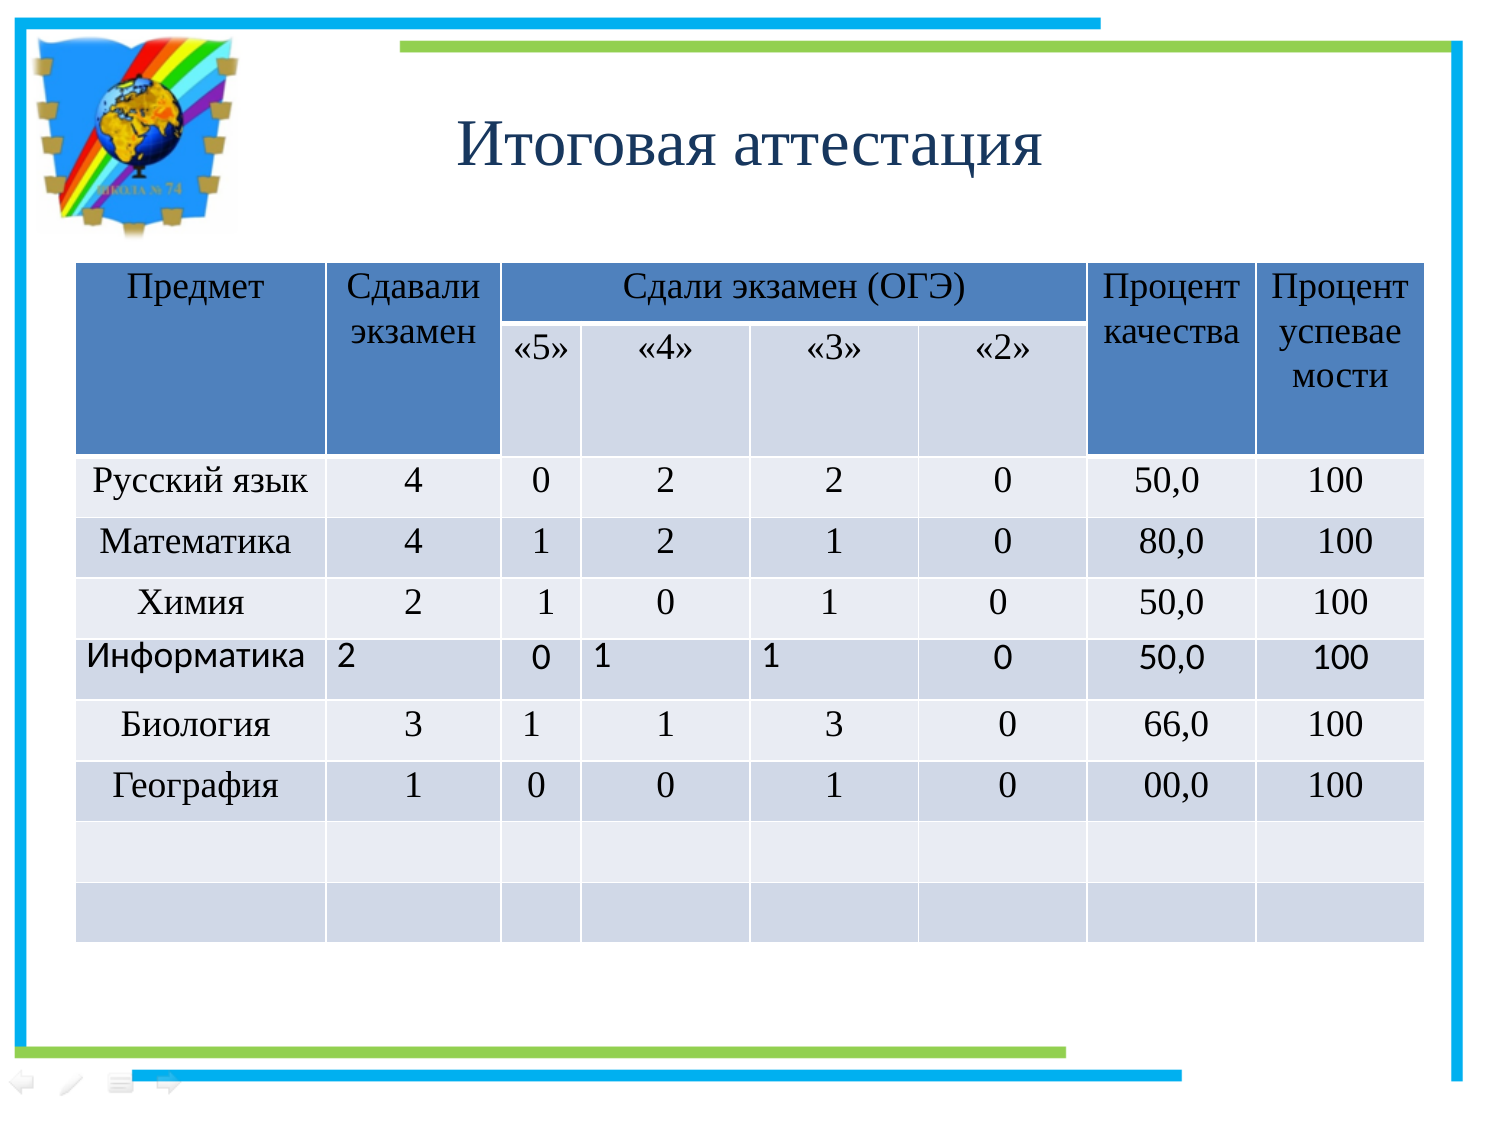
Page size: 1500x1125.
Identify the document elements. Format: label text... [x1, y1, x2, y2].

table_cell 0 [919, 579, 1086, 638]
table_cell [1088, 883, 1255, 942]
table_cell 0 [582, 762, 749, 821]
table_cell 0 [919, 640, 1086, 699]
table_cell [1088, 822, 1255, 882]
table_cell [76, 883, 325, 942]
table_cell 50,0 [1088, 459, 1255, 517]
table_cell 2 [327, 640, 500, 699]
table_cell «4» [582, 326, 749, 456]
table_cell 100 [1257, 701, 1424, 760]
table_cell «5» [502, 326, 580, 456]
table_cell [502, 883, 580, 942]
table_cell 4 [327, 518, 500, 577]
table_cell 0 [502, 640, 580, 699]
table_cell 0 [919, 701, 1086, 760]
table_cell 100 [1257, 762, 1424, 821]
table_cell 2 [582, 518, 749, 577]
table_cell 0 [919, 762, 1086, 821]
table_cell 50,0 [1088, 579, 1255, 638]
table_cell 1 [751, 640, 918, 699]
table_cell 100 [1257, 640, 1424, 699]
table_cell «3» [751, 326, 918, 456]
table_cell 1 [327, 762, 500, 821]
table_cell 4 [327, 459, 500, 517]
title Итоговая аттестация [74, 44, 1426, 233]
table_cell 2 [582, 458, 749, 517]
table_cell География [76, 762, 325, 821]
table_header Предмет [76, 263, 325, 454]
table_cell 50,0 [1088, 640, 1255, 699]
table_cell 1 [502, 518, 580, 577]
table_cell [1257, 822, 1424, 882]
table_cell [751, 883, 918, 942]
table_header Процент качества [1088, 263, 1255, 454]
table_header Сдали экзамен (ОГЭ) [502, 263, 1086, 321]
table_cell Химия [76, 579, 325, 638]
table_cell [919, 883, 1086, 942]
table_cell 00,0 [1088, 762, 1255, 821]
table_cell Информатика [76, 640, 325, 699]
table_cell [751, 822, 918, 882]
table_cell [919, 822, 1086, 882]
table_cell Биология [76, 701, 325, 760]
table_cell 1 [582, 701, 749, 760]
table_cell 80,0 [1088, 518, 1255, 577]
table_cell 1 [502, 701, 580, 760]
table_cell [327, 883, 500, 942]
table_cell 1 [582, 640, 749, 699]
table_cell 100 [1257, 459, 1424, 517]
table_cell [327, 822, 500, 882]
table_cell Математика [76, 518, 325, 577]
table_cell 100 [1257, 518, 1424, 577]
table_cell [76, 822, 325, 882]
table_header Сдавали экзамен [327, 263, 500, 454]
table_cell 0 [919, 518, 1086, 577]
table_cell 1 [751, 579, 918, 638]
table_cell [1257, 883, 1424, 942]
table_cell «2» [919, 326, 1086, 456]
table_cell 0 [582, 579, 749, 638]
table_cell 100 [1257, 579, 1424, 638]
table_header Процент успеваемости [1257, 263, 1424, 454]
table_cell [582, 822, 749, 882]
table_cell 2 [327, 579, 500, 638]
table_cell [582, 883, 749, 942]
table_cell 1 [751, 762, 918, 821]
table_cell 2 [751, 458, 918, 517]
table_cell 0 [502, 458, 580, 517]
table_cell 0 [502, 762, 580, 821]
picture [0, 0, 1477, 1112]
table_cell 3 [751, 701, 918, 760]
table_cell 3 [327, 701, 500, 760]
table_cell 1 [751, 518, 918, 577]
table_cell 1 [502, 579, 580, 638]
table_cell [502, 822, 580, 882]
table_cell 66,0 [1088, 701, 1255, 760]
table_cell 0 [919, 458, 1086, 517]
table_cell Русский язык [76, 459, 325, 517]
